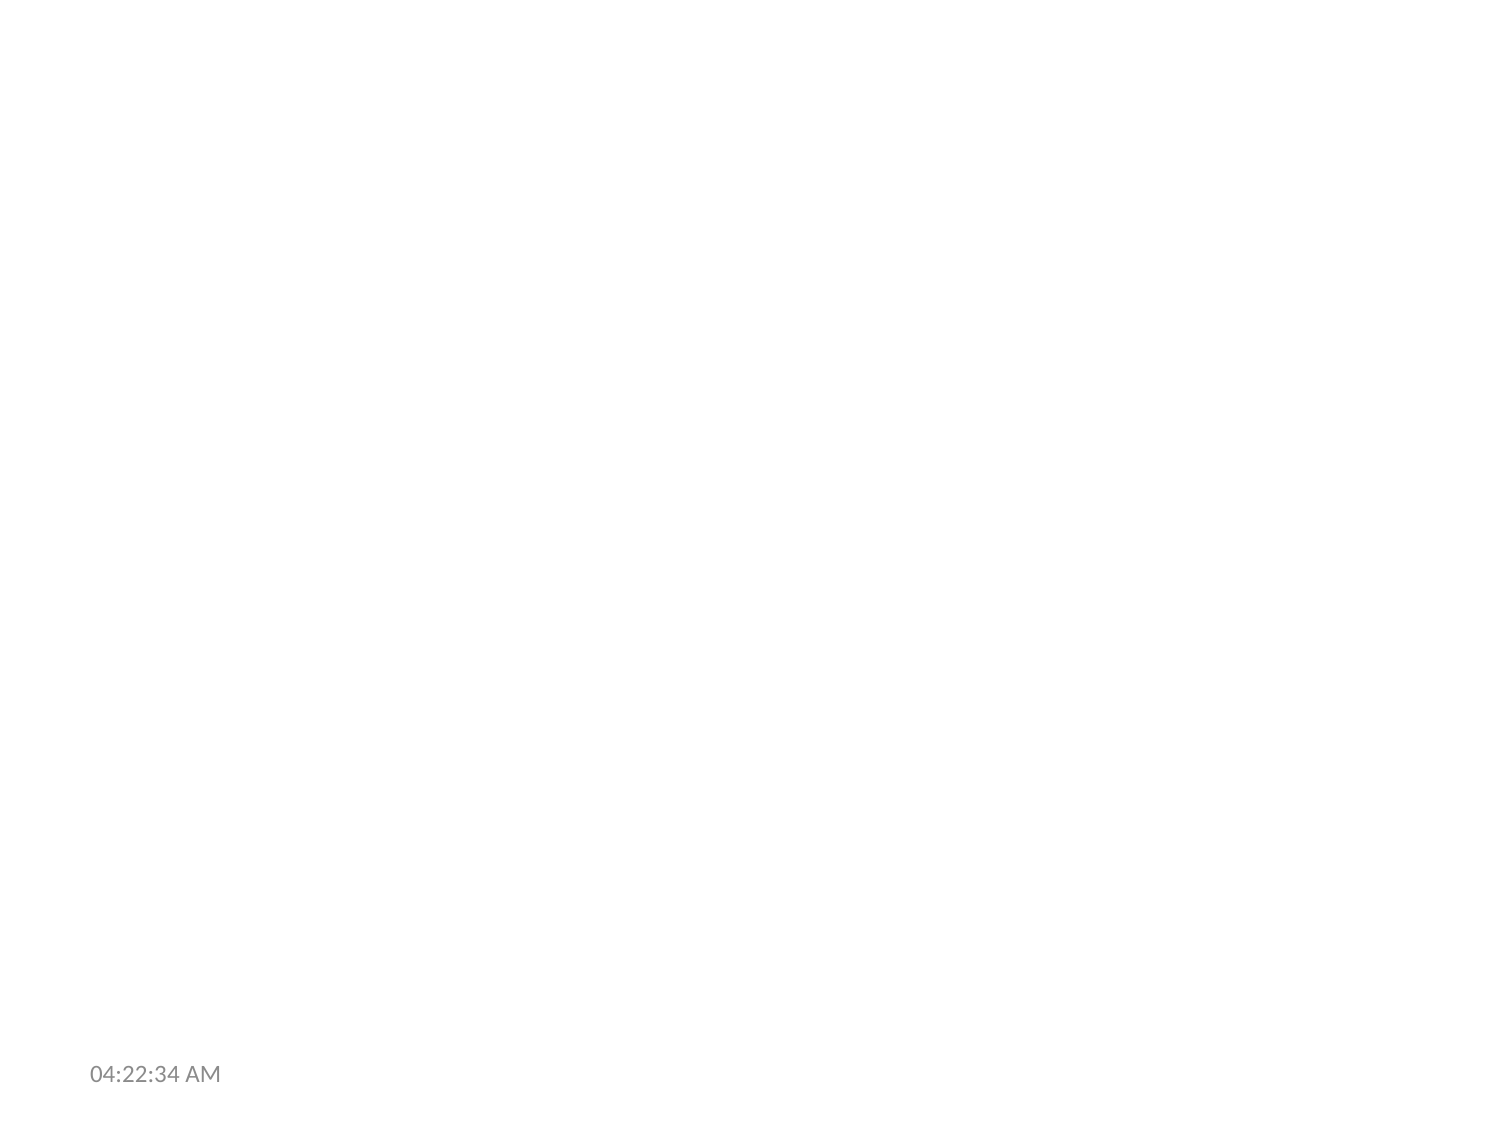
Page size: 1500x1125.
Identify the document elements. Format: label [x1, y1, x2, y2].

slide_number [75, 1042, 425, 1103]
